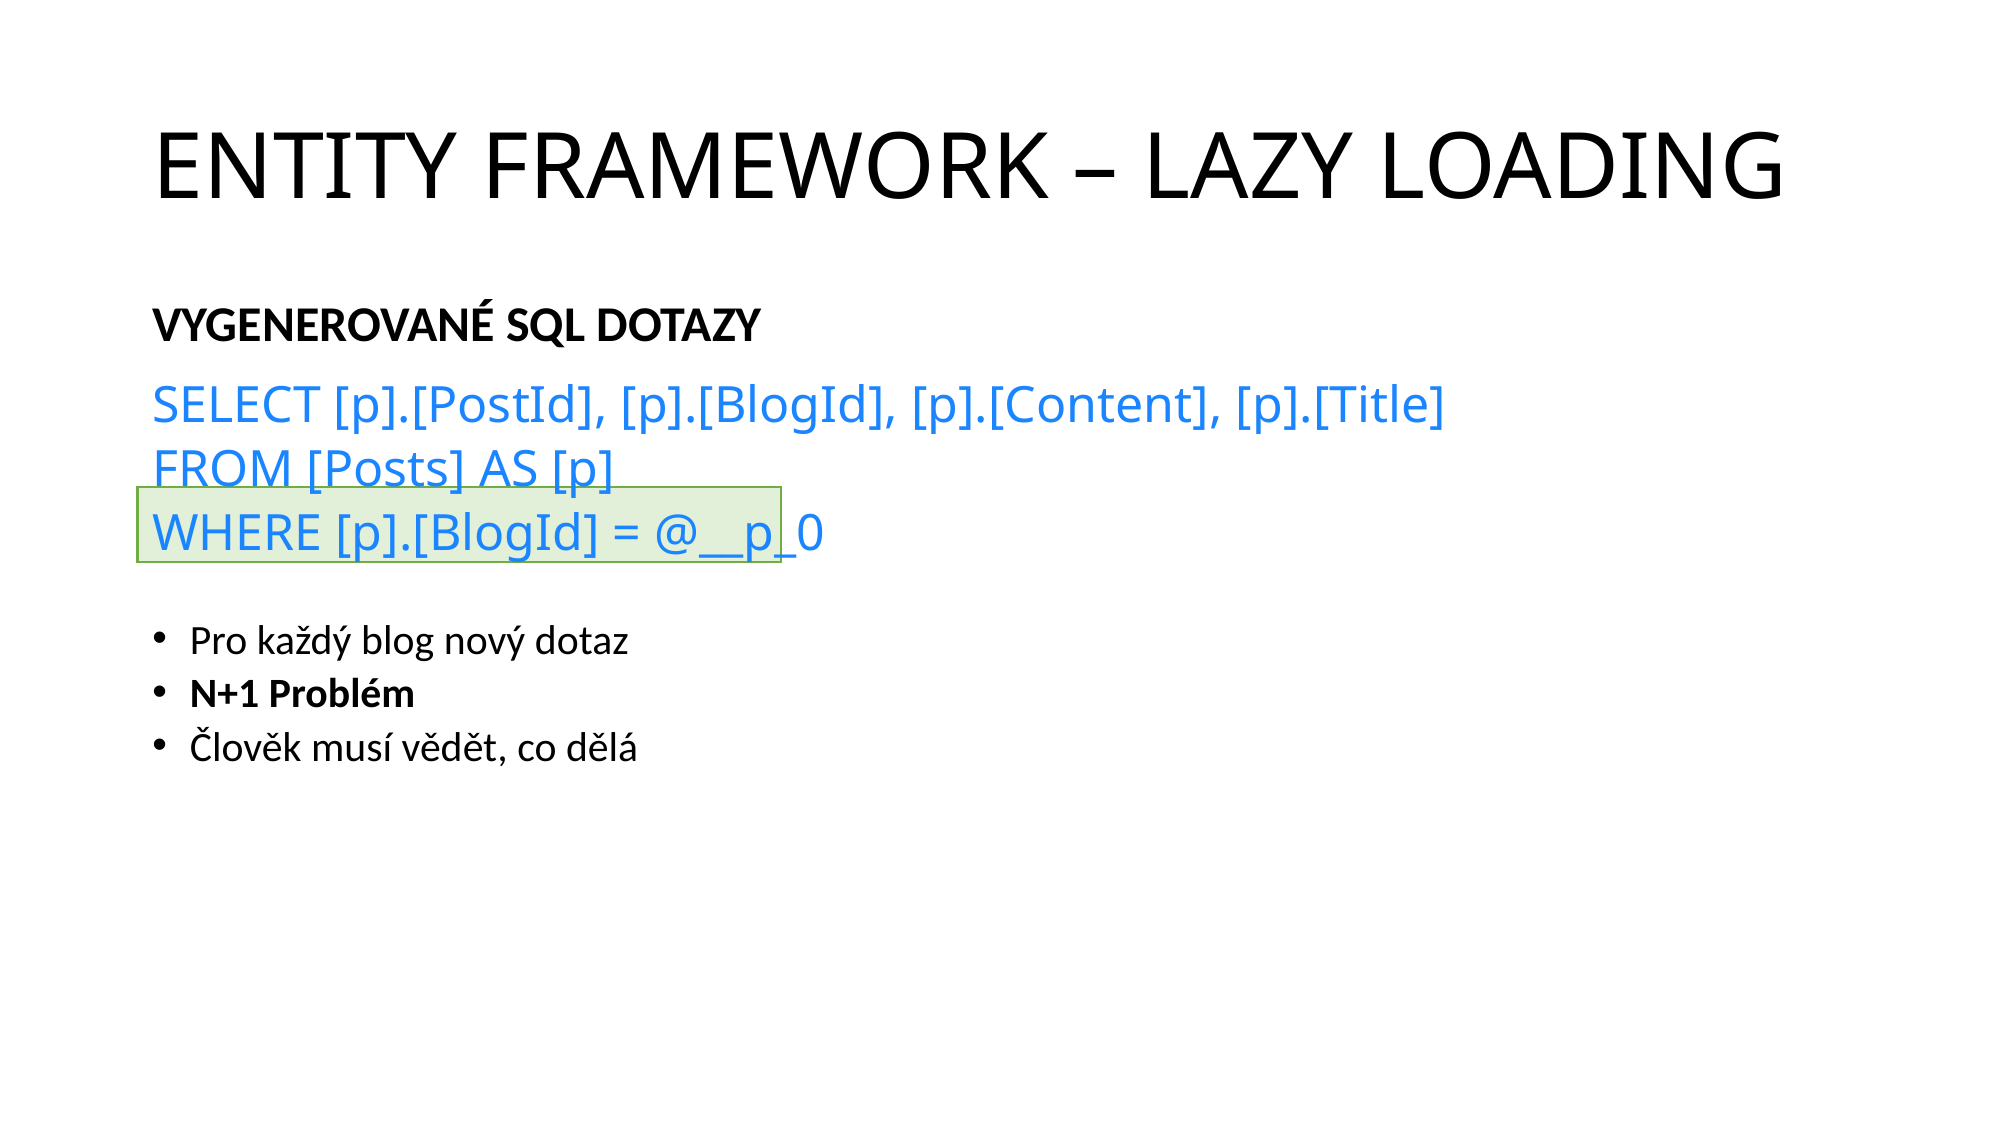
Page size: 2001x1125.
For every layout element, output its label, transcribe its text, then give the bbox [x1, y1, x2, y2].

list VYGENEROVANÉ SQL DOTAZY SELECT [p].[PostId], [p].[BlogId], [p].[Content], [p].[Title] FROM [Posts] AS [p] WHERE [p].[BlogId] = @__p_0 Pro každý blog nový dotaz N+1 Problém Člověk musí vědět, co dělá [137, 279, 1863, 846]
title ENTITY FRAMEWORK – LAZY LOADING [137, 59, 1863, 278]
